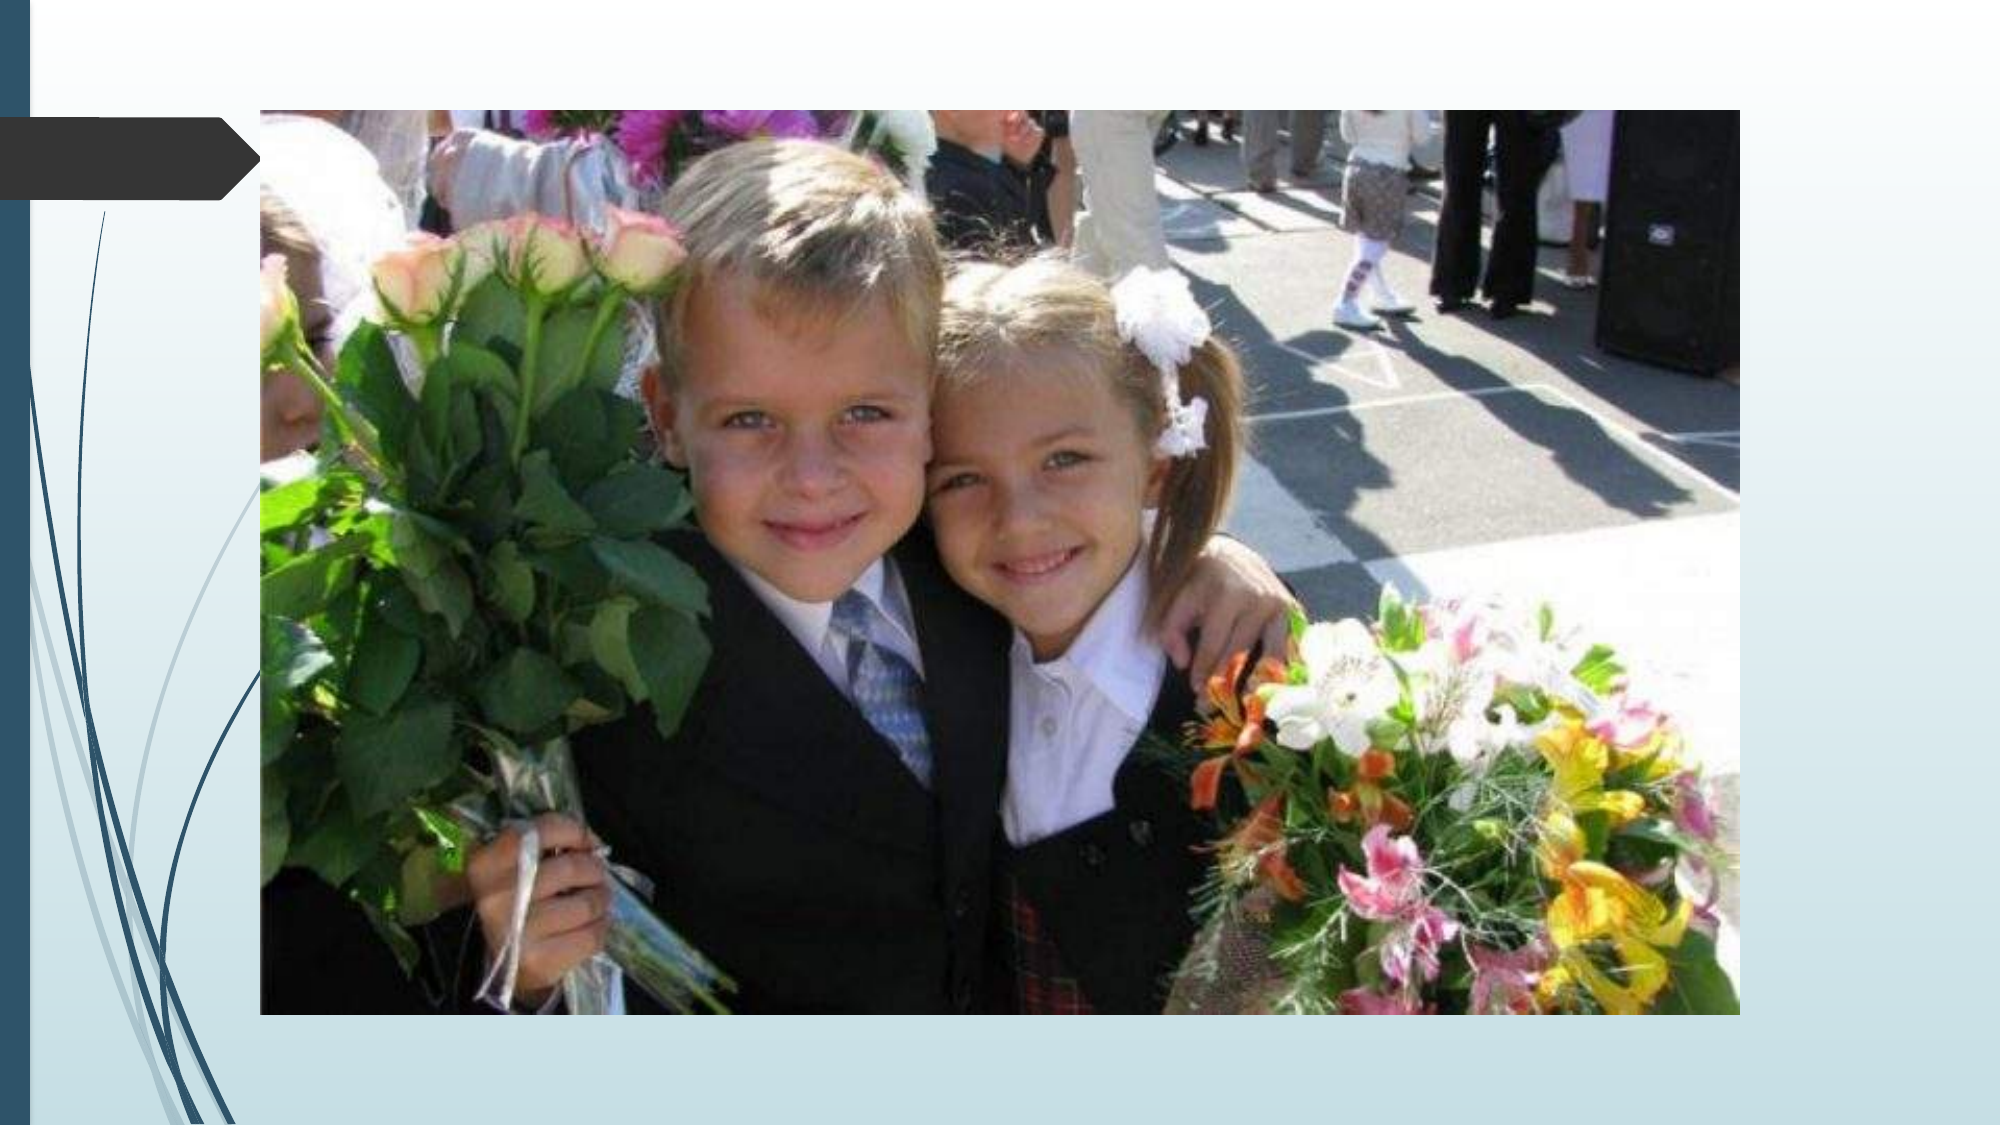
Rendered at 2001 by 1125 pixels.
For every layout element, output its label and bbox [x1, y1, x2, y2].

title [425, 102, 1888, 313]
picture [260, 110, 1740, 1015]
